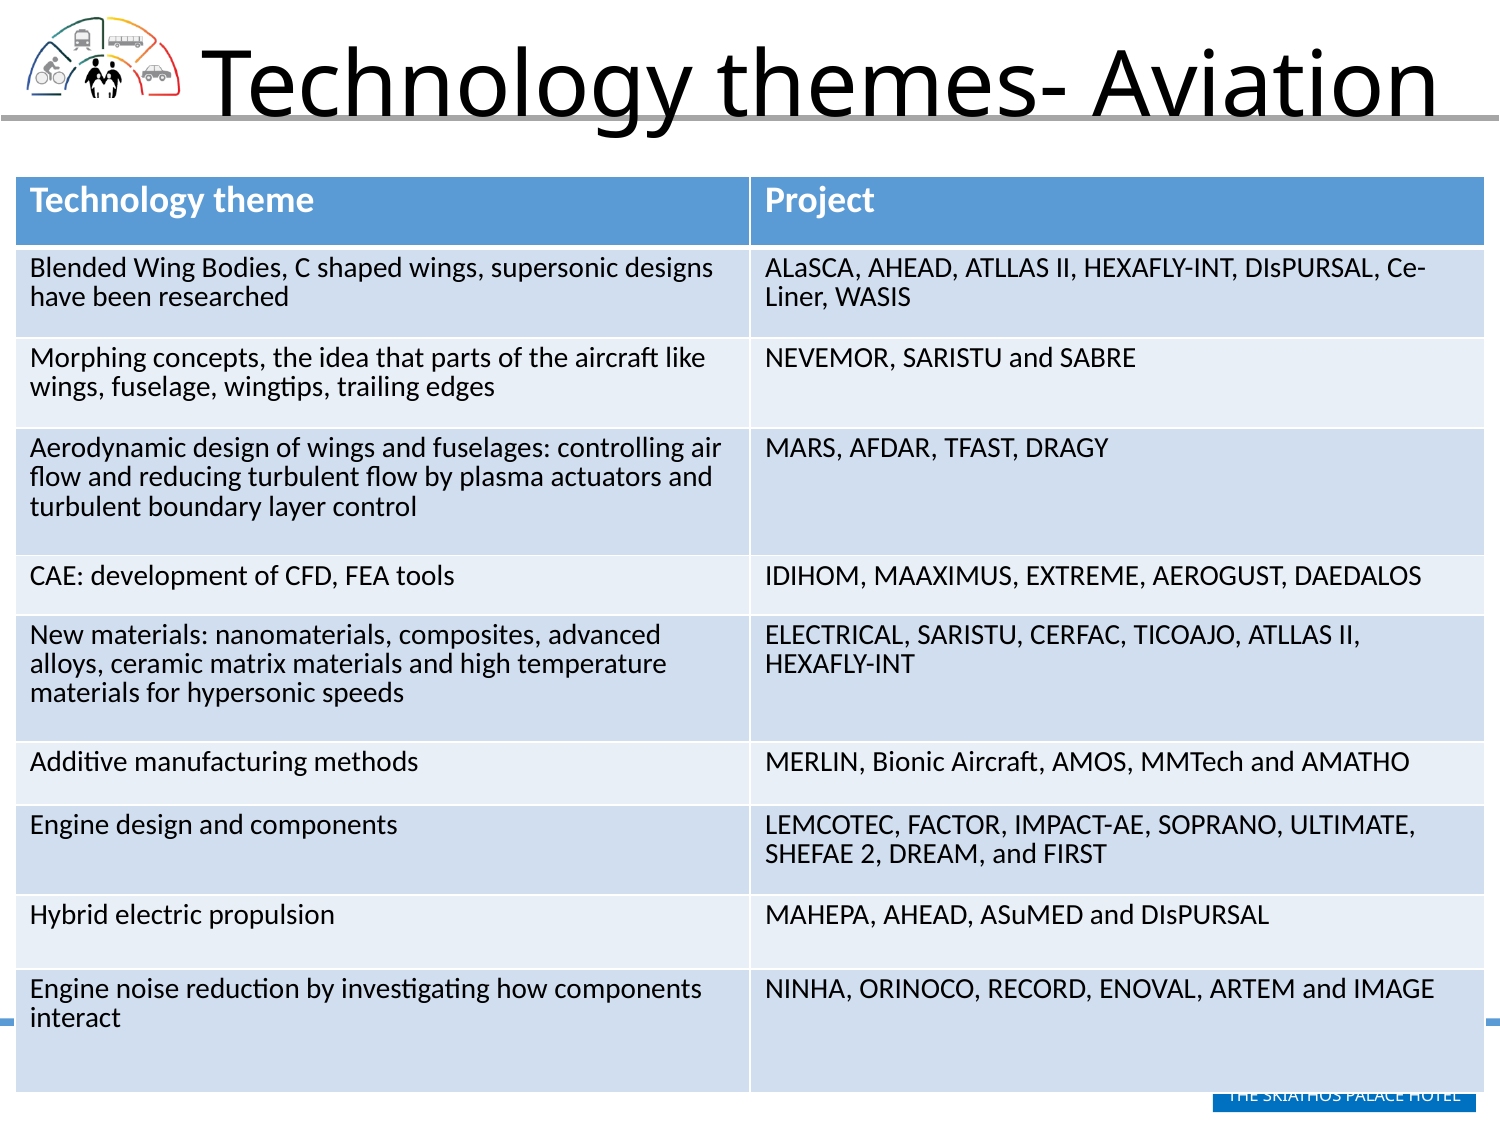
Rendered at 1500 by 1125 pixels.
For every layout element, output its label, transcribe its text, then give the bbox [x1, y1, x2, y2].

table_cell MERLIN, Bionic Aircraft, AMOS, MMTech and AMATHO [751, 743, 1484, 804]
table_cell MARS, AFDAR, TFAST, DRAGY [751, 429, 1484, 555]
table_cell IDIHOM, MAAXIMUS, EXTREME, AEROGUST, DAEDALOS [751, 556, 1484, 614]
table_cell Aerodynamic design of wings and fuselages: controlling air flow and reducing turbulent flow by plasma actuators and turbulent boundary layer control [16, 429, 749, 555]
table_cell Hybrid electric propulsion [16, 896, 749, 968]
picture [15, 12, 190, 108]
table_cell New materials: nanomaterials, composites, advanced alloys, ceramic matrix materials and high temperature materials for hypersonic speeds [16, 616, 749, 741]
table_cell Blended Wing Bodies, C shaped wings, supersonic designs have been researched [16, 250, 749, 337]
table_cell ELECTRICAL, SARISTU, CERFAC, TICOAJO, ATLLAS II, HEXAFLY-INT [751, 616, 1484, 741]
table_cell ALaSCA, AHEAD, ATLLAS II, HEXAFLY-INT, DIsPURSAL, Ce-Liner, WASIS [751, 250, 1484, 337]
table_cell CAE: development of CFD, FEA tools [16, 556, 749, 614]
table_cell Engine design and components [16, 806, 749, 894]
table_cell NINHA, ORINOCO, RECORD, ENOVAL, ARTEM and IMAGE [751, 970, 1484, 1092]
table_cell Morphing concepts, the idea that parts of the aircraft like wings, fuselage, wingtips, trailing edges [16, 339, 749, 427]
table_cell LEMCOTEC, FACTOR, IMPACT-AE, SOPRANO, ULTIMATE, SHEFAE 2, DREAM, and FIRST [751, 806, 1484, 894]
table_cell MAHEPA, AHEAD, ASuMED and DIsPURSAL [751, 896, 1484, 968]
table_cell Additive manufacturing methods [16, 743, 749, 804]
title Technology themes- Aviation [186, 14, 1481, 159]
table_header Project [751, 177, 1484, 245]
table_header Technology theme [16, 177, 749, 245]
table_cell NEVEMOR, SARISTU and SABRE [751, 339, 1484, 427]
table_cell Engine noise reduction by investigating how components interact [16, 970, 749, 1092]
